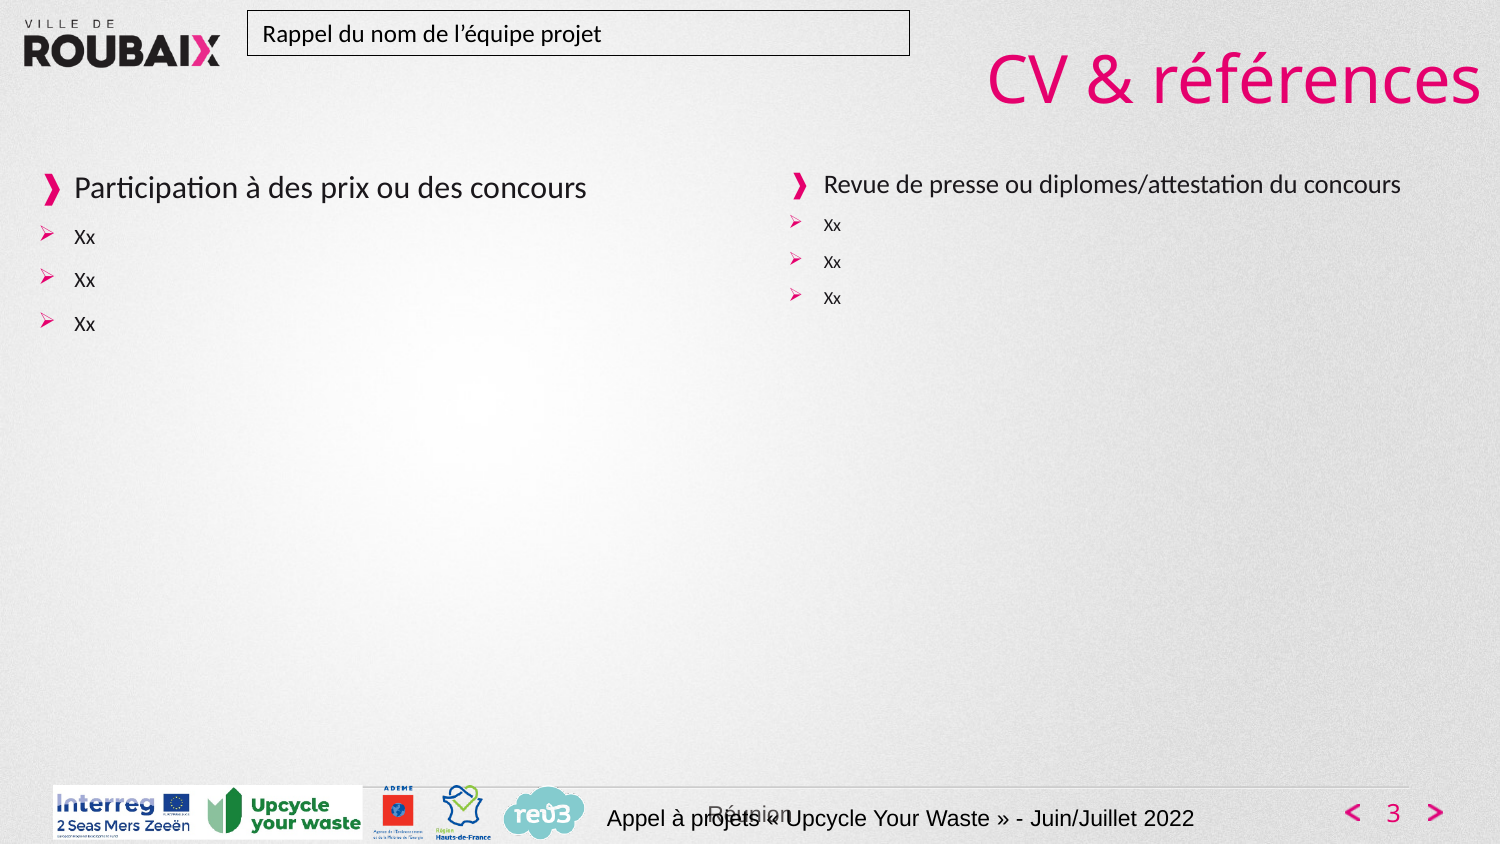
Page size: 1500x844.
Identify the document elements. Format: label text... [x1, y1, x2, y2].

text_box Participation à des prix ou des concours Xx Xx Xx [23, 163, 668, 344]
text_box Rappel du nom de l’équipe projet [247, 10, 910, 56]
text_box 3 [1340, 790, 1447, 836]
picture [0, 0, 1500, 844]
text_box Revue de presse ou diplomes/attestation du concours Xx Xx Xx [773, 162, 1424, 344]
text_box Appel à projets « Upcycle Your Waste » - Juin/Juillet 2022 [584, 790, 1218, 844]
title CV & références [968, 0, 1500, 163]
